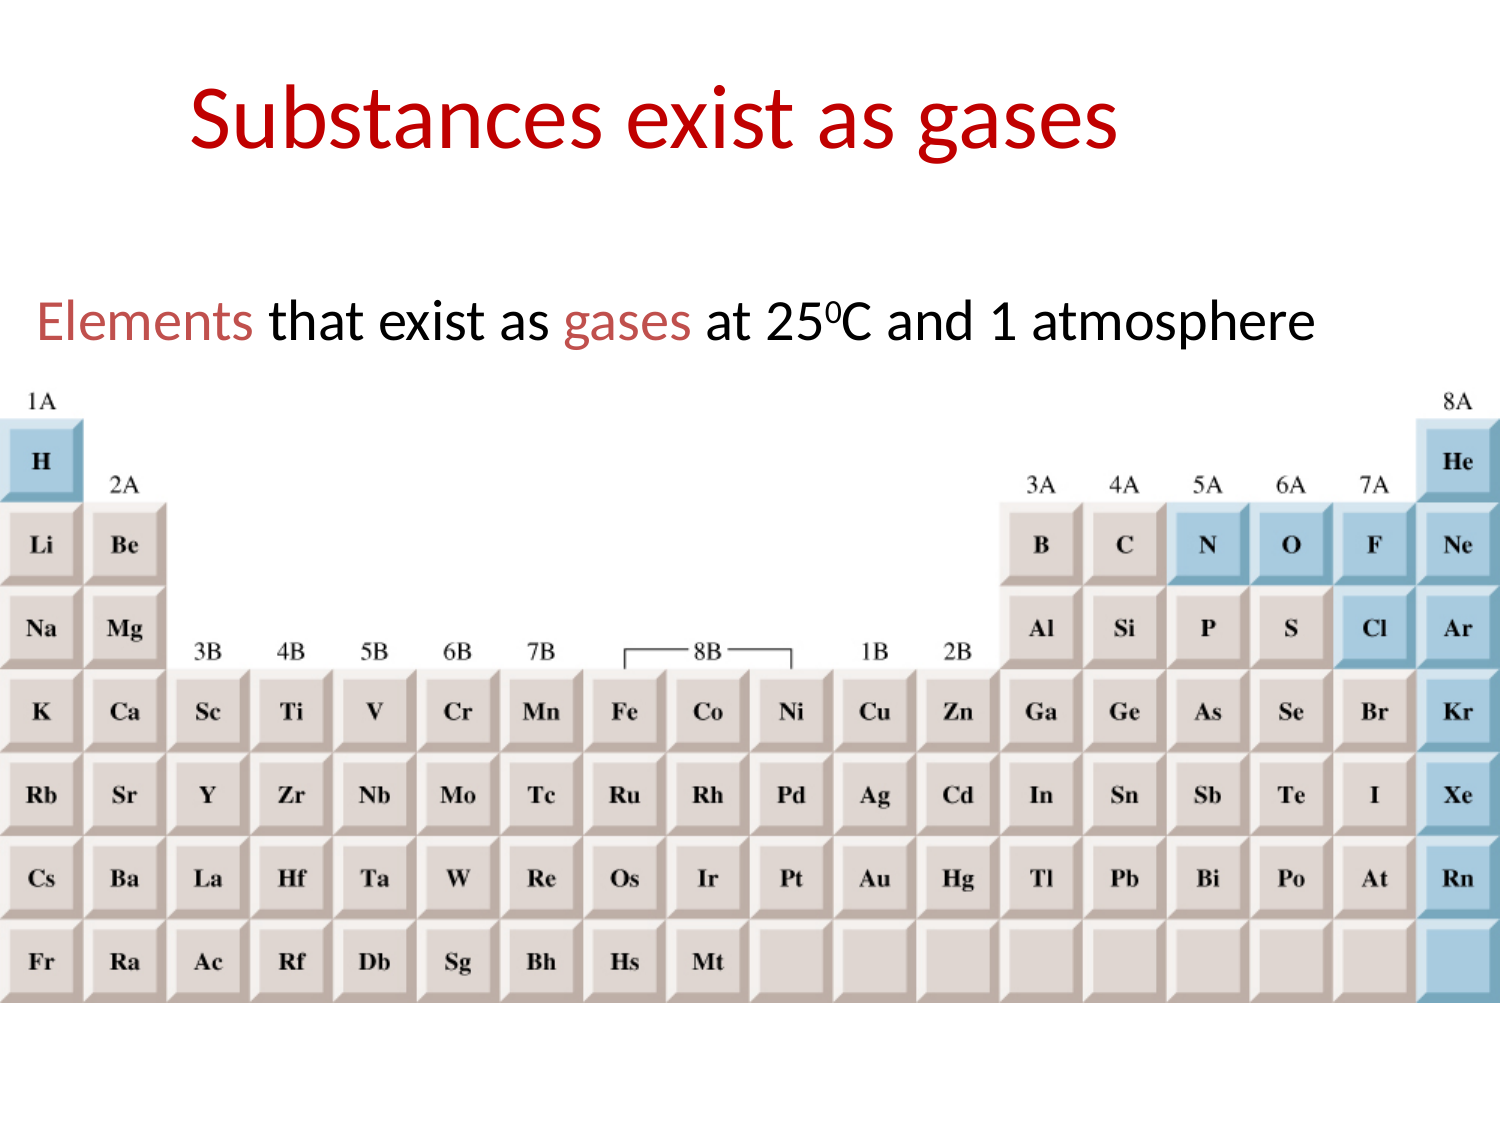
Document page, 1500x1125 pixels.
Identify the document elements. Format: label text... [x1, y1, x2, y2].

text_box Elements that exist as gases at 250C and 1 atmosphere [21, 275, 1332, 360]
picture [0, 387, 1500, 1003]
text_box Substances exist as gases [174, 49, 1275, 175]
